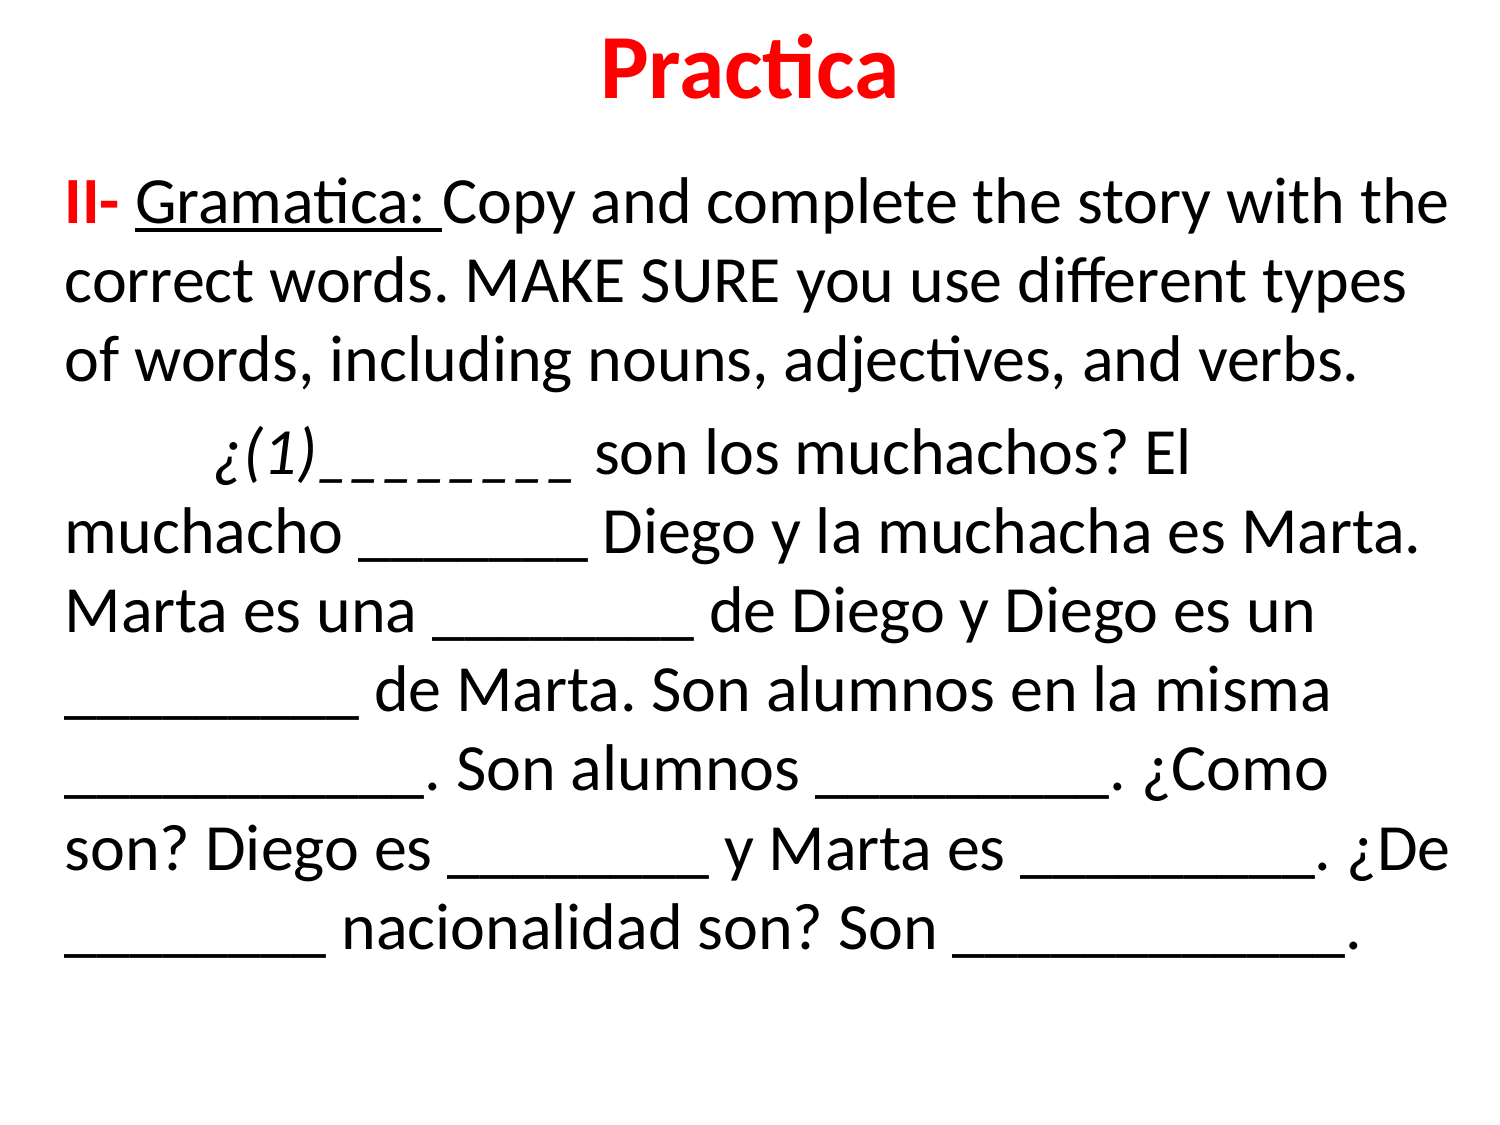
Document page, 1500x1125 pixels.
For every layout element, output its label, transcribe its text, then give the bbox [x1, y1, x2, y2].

text_box Practica [112, 0, 1388, 149]
text_box II- Gramatica: Copy and complete the story with the correct words. MAKE SURE you use different types of words, including nouns, adjectives, and verbs. ¿(1)________ son los muchachos? El muchacho _______ Diego y la muchacha es Marta. Marta es una ________ de Diego y Diego es un _________ de Marta. Son alumnos en la misma ___________. Son alumnos _________. ¿Como son? Diego es ________ y Marta es _________. ¿De ________ nacionalidad son? Son ____________. [49, 149, 1475, 1125]
